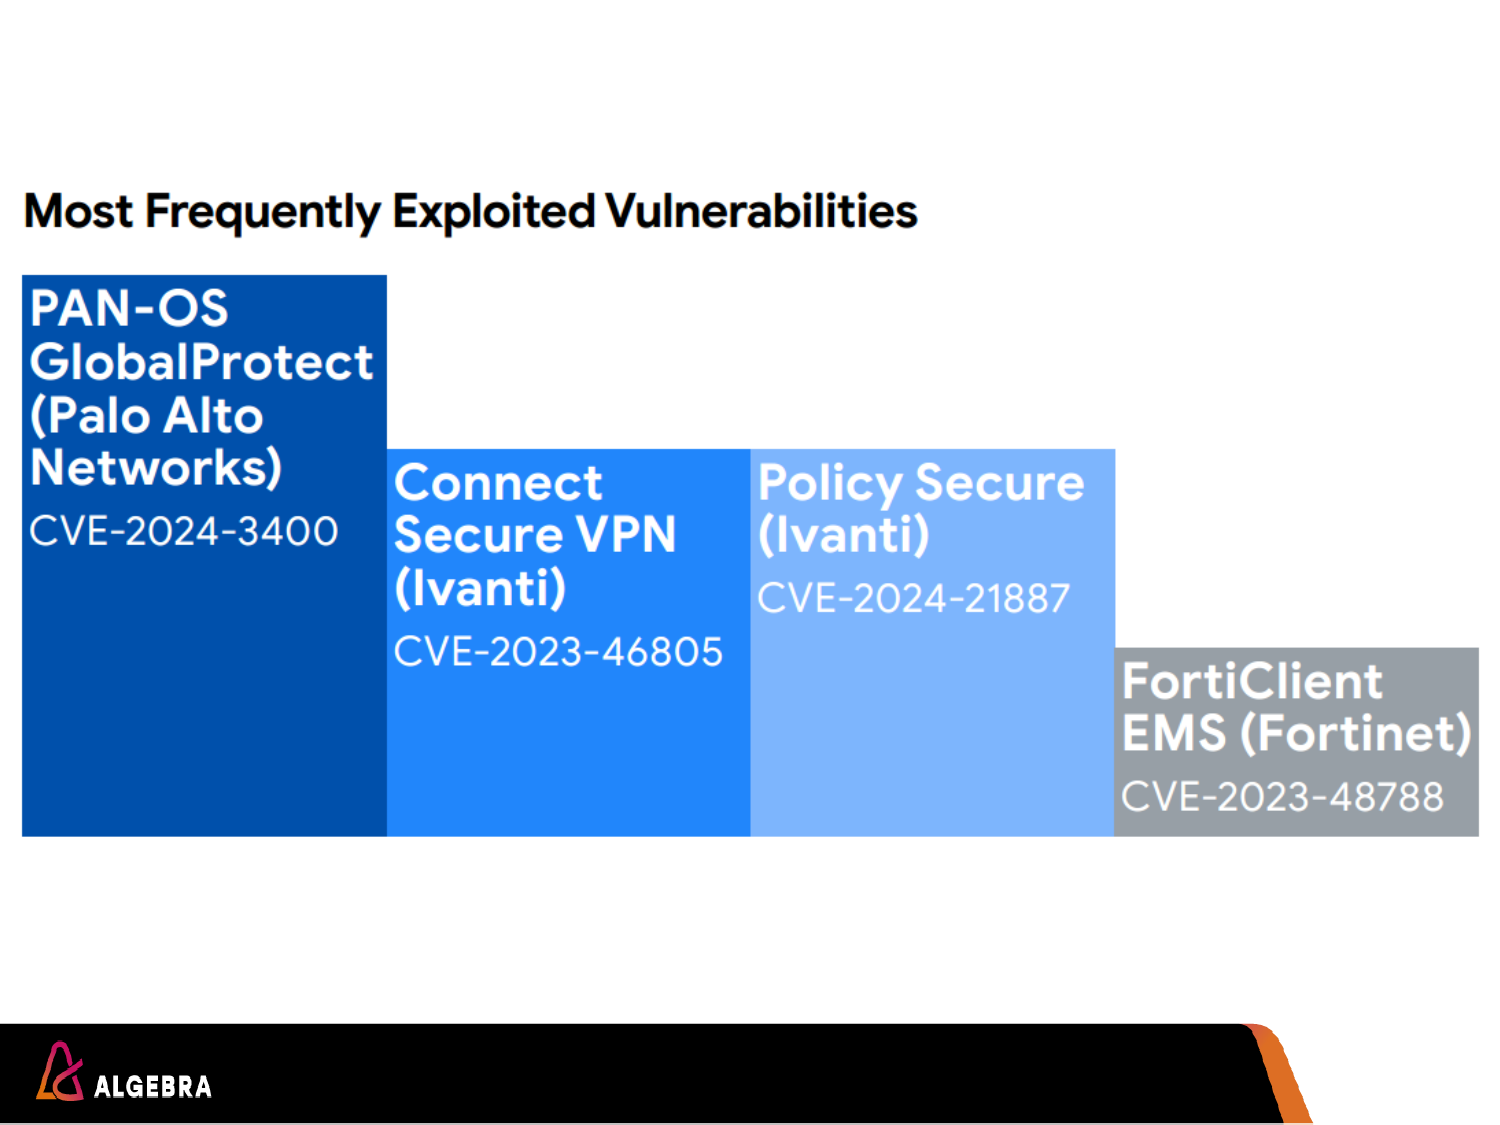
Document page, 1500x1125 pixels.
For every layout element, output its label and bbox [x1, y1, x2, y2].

picture [0, 1023, 1468, 1125]
picture [14, 182, 1486, 841]
